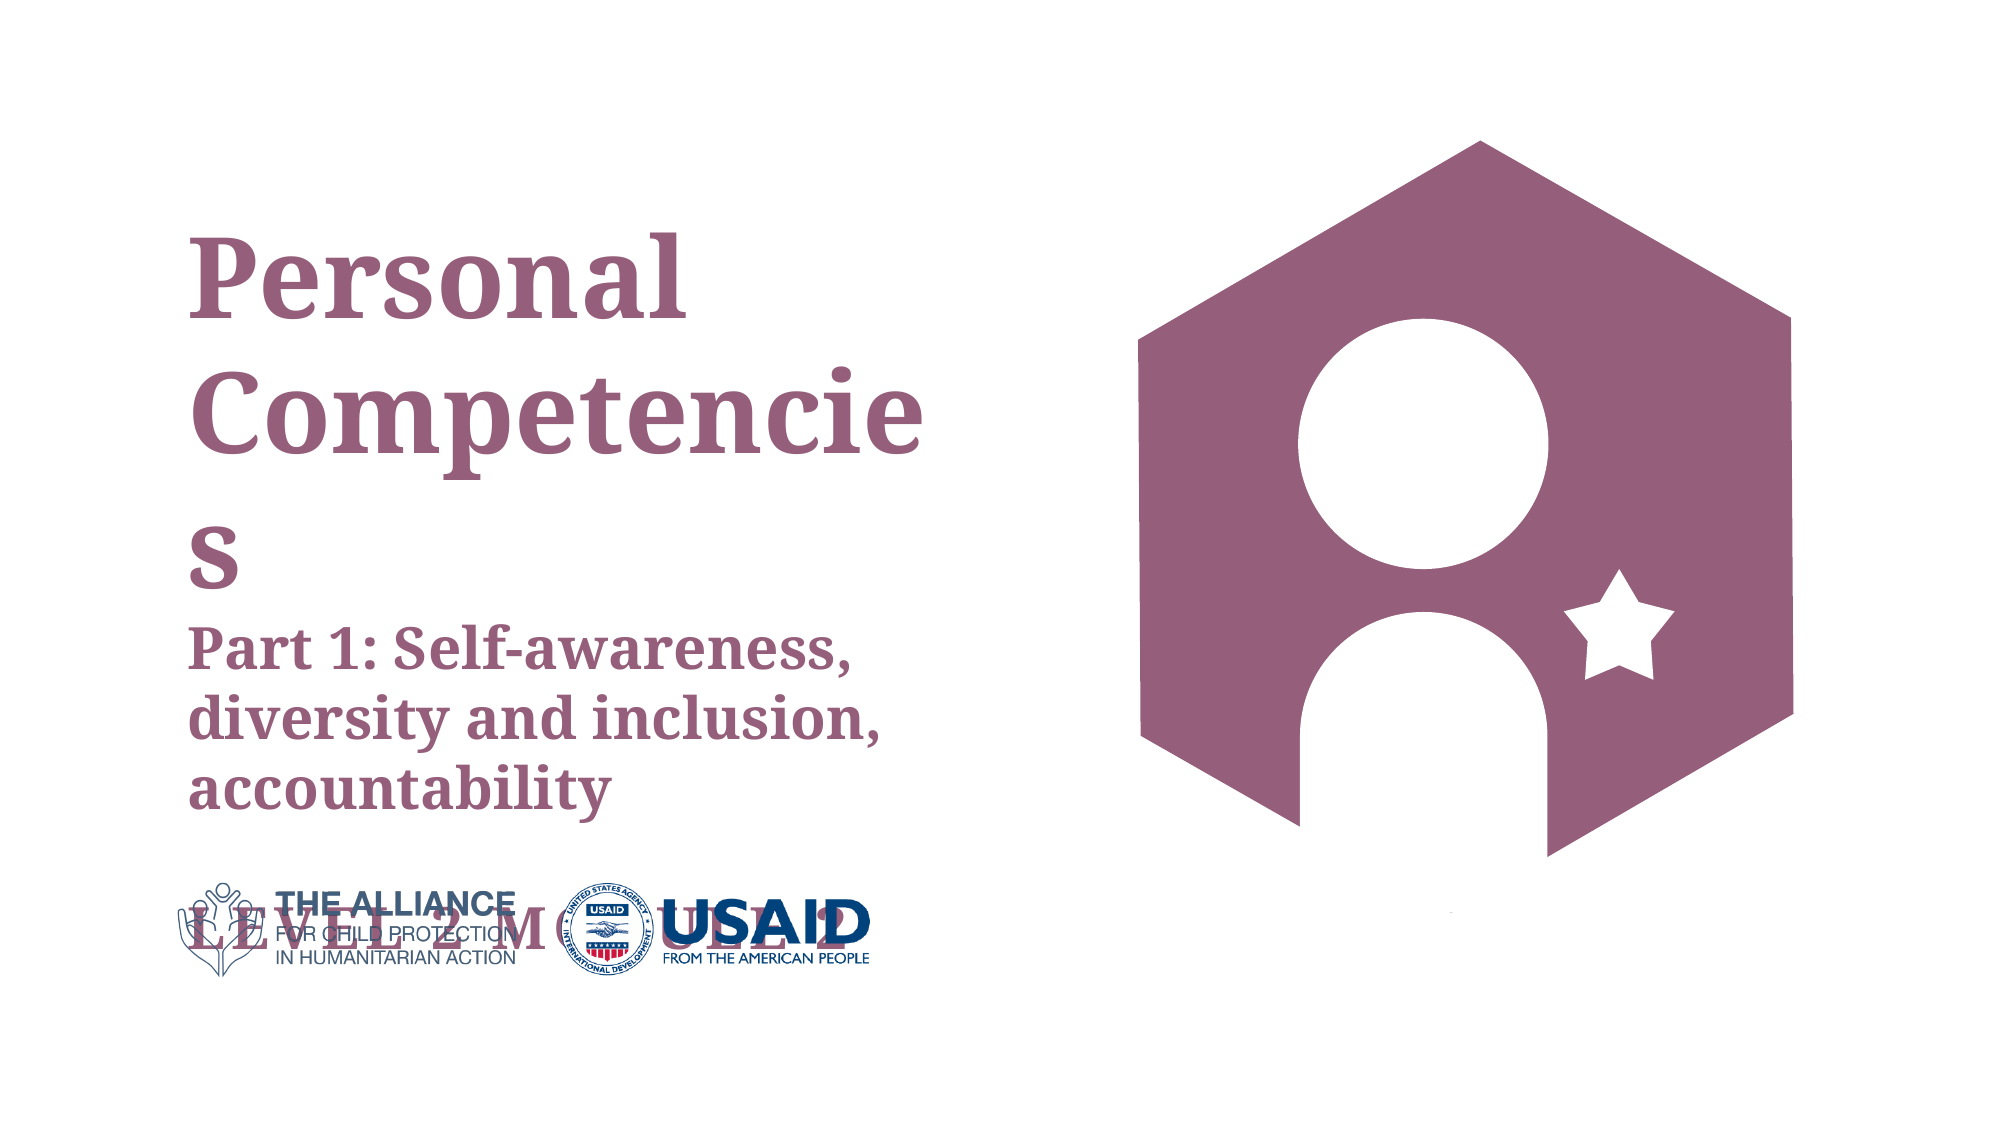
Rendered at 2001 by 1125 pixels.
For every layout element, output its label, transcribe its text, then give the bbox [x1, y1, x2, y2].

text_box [1088, 184, 1844, 913]
text_box Personal Competencies Part 1: Self-awareness, diversity and inclusion, accountability LEVEL 2 MODULE 2 [172, 198, 979, 969]
picture [154, 855, 913, 1007]
